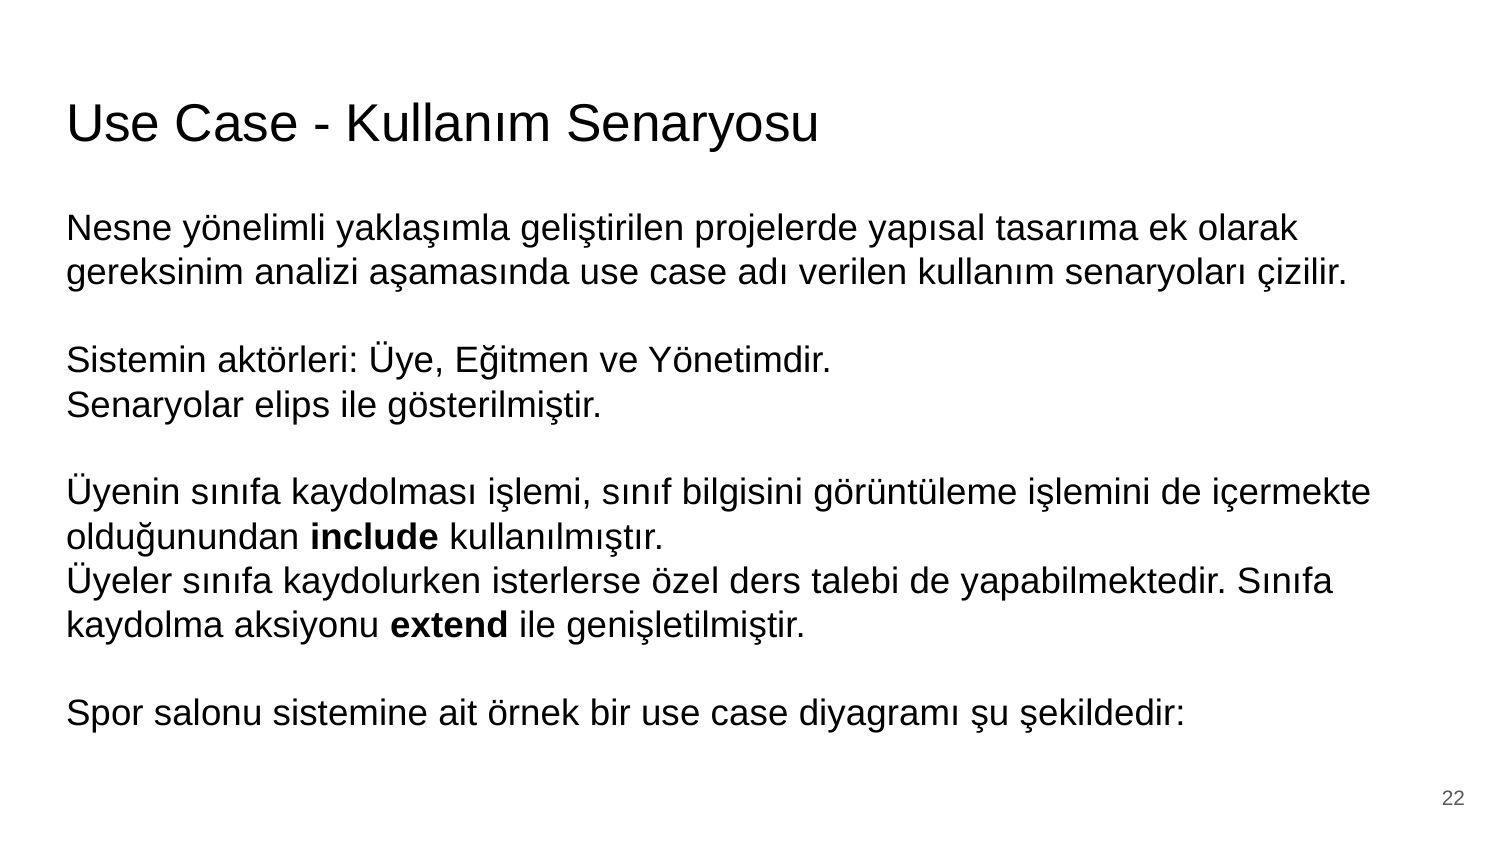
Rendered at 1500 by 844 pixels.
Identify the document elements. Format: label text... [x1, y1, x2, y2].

list Nesne yönelimli yaklaşımla geliştirilen projelerde yapısal tasarıma ek olarak gereksinim analizi aşamasında use case adı verilen kullanım senaryoları çizilir. Sistemin aktörleri: Üye, Eğitmen ve Yönetimdir. Senaryolar elips ile gösterilmiştir. Üyenin sınıfa kaydolması işlemi, sınıf bilgisini görüntüleme işlemini de içermekte olduğunundan include kullanılmıştır. Üyeler sınıfa kaydolurken isterlerse özel ders talebi de yapabilmektedir. Sınıfa kaydolma aksiyonu extend ile genişletilmiştir. Spor salonu sistemine ait örnek bir use case diyagramı şu şekildedir: [51, 189, 1449, 750]
title Use Case - Kullanım Senaryosu [51, 72, 1449, 167]
slide_number 22 [1389, 764, 1480, 830]
